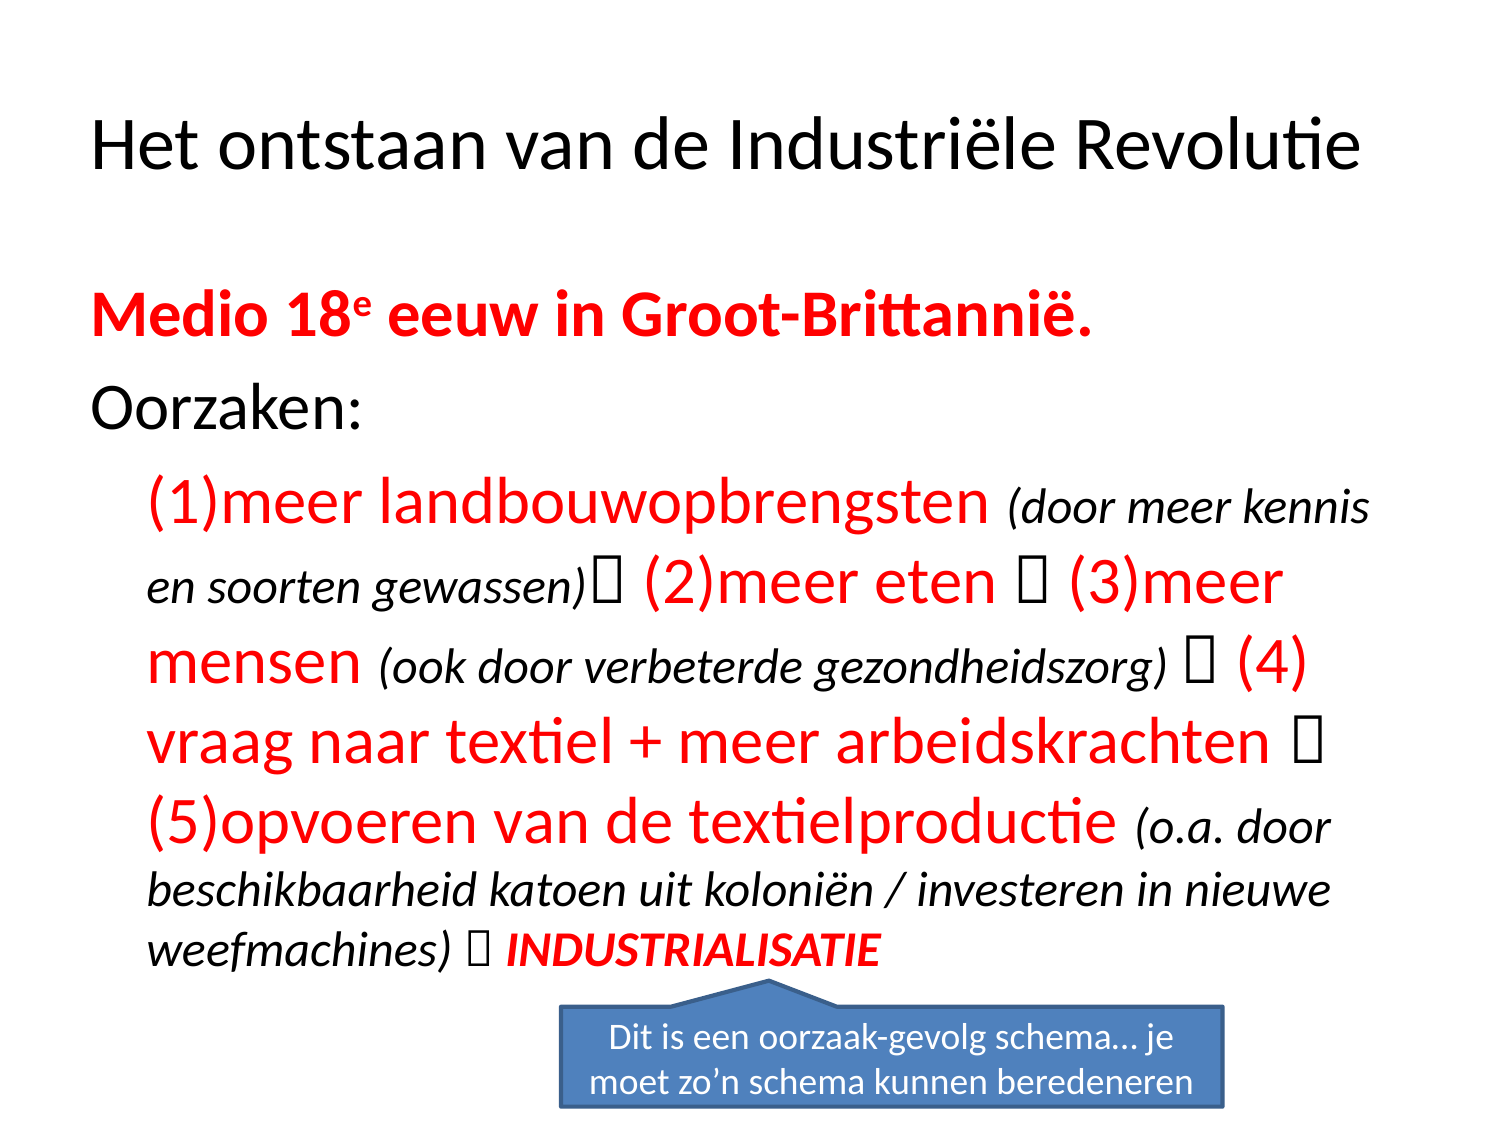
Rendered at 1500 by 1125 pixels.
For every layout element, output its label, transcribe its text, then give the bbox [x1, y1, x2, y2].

list Medio 18e eeuw in Groot-Brittannië. Oorzaken: (1)meer landbouwopbrengsten (door meer kennis en soorten gewassen) (2)meer eten  (3)meer mensen (ook door verbeterde gezondheidszorg)  (4) vraag naar textiel + meer arbeidskrachten  (5)opvoeren van de textielproductie (o.a. door beschikbaarheid katoen uit koloniën / investeren in nieuwe weefmachines)  INDUSTRIALISATIE [75, 262, 1425, 1005]
title Het ontstaan van de Industriële Revolutie [75, 45, 1425, 233]
text_box Dit is een oorzaak-gevolg schema… je moet zo’n schema kunnen beredeneren [558, 978, 1225, 1109]
